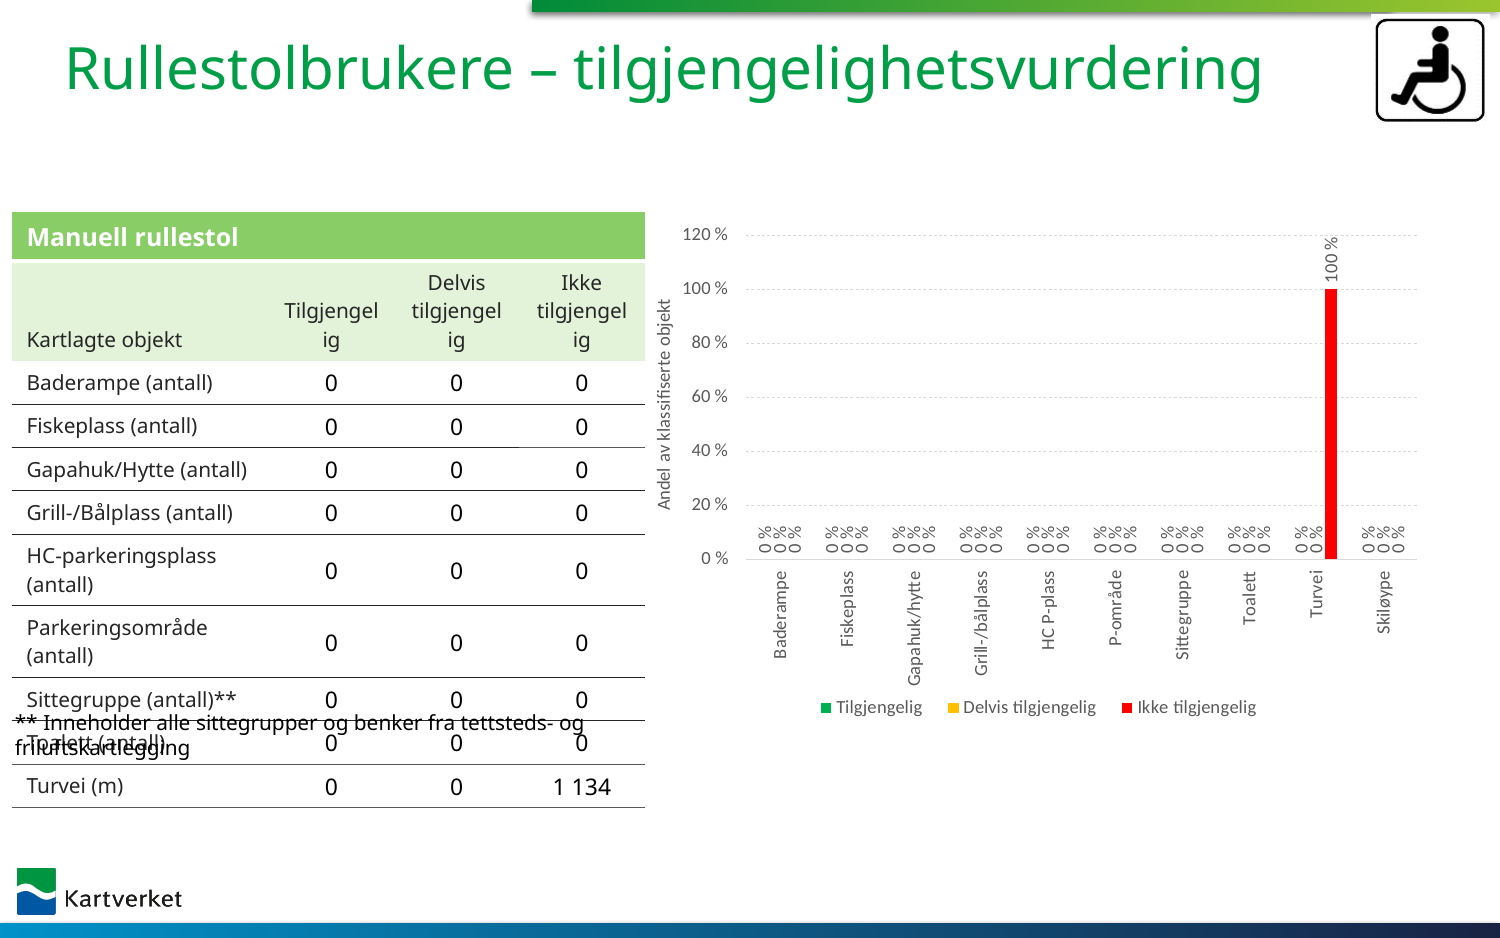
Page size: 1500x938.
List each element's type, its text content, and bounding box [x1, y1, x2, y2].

picture [1371, 13, 1491, 127]
table_cell 0 [394, 606, 519, 677]
table_cell 0 [269, 405, 394, 447]
table_cell HC-parkeringsplass (antall) [12, 535, 269, 605]
table_cell Kartlagte objekt [12, 263, 269, 361]
table_cell 0 [269, 491, 394, 534]
table_cell Sittegruppe (antall)** [12, 678, 269, 702]
table_cell Baderampe (antall) [12, 361, 269, 404]
table_cell 0 [269, 448, 394, 490]
table_cell 0 [269, 361, 394, 404]
table_cell Grill-/Bålplass (antall) [12, 491, 269, 534]
table_header Manuell rullestol [12, 212, 645, 259]
table_cell Delvis tilgjengelig [394, 263, 519, 361]
table_cell Tilgjengelig [269, 263, 394, 361]
table_cell 0 [394, 535, 519, 605]
table_cell 0 [269, 678, 394, 702]
table_cell 0 [394, 448, 519, 490]
table_cell 0 [519, 361, 638, 404]
table_cell 0 [519, 535, 638, 605]
table_cell 0 [394, 678, 519, 702]
table_cell 0 [269, 606, 394, 677]
table_cell 0 [519, 405, 638, 447]
table_cell 0 [394, 491, 519, 534]
table_cell Gapahuk/Hytte (antall) [12, 448, 269, 490]
table_cell 0 [519, 678, 638, 702]
table_cell Turvei (m) [12, 768, 269, 807]
text_box Rullestolbrukere – tilgjengelighetsvurdering [49, 12, 1372, 109]
table_cell 0 [519, 448, 638, 490]
table_cell Ikke tilgjengelig [519, 263, 638, 361]
table_cell 0 [269, 535, 394, 605]
table_cell 0 [394, 768, 519, 807]
table_cell Parkeringsområde (antall) [12, 606, 269, 677]
table_cell 1 134 [519, 768, 645, 807]
table_cell 0 [269, 768, 394, 807]
picture [643, 218, 1427, 728]
table_cell 0 [519, 491, 638, 534]
table_cell 0 [394, 405, 519, 447]
text_box ** Inneholder alle sittegrupper og benker fra tettsteds- og friluftskartlegging [0, 702, 745, 768]
table_cell 0 [519, 606, 638, 677]
table_cell Fiskeplass (antall) [12, 405, 269, 447]
table_cell 0 [394, 361, 519, 404]
